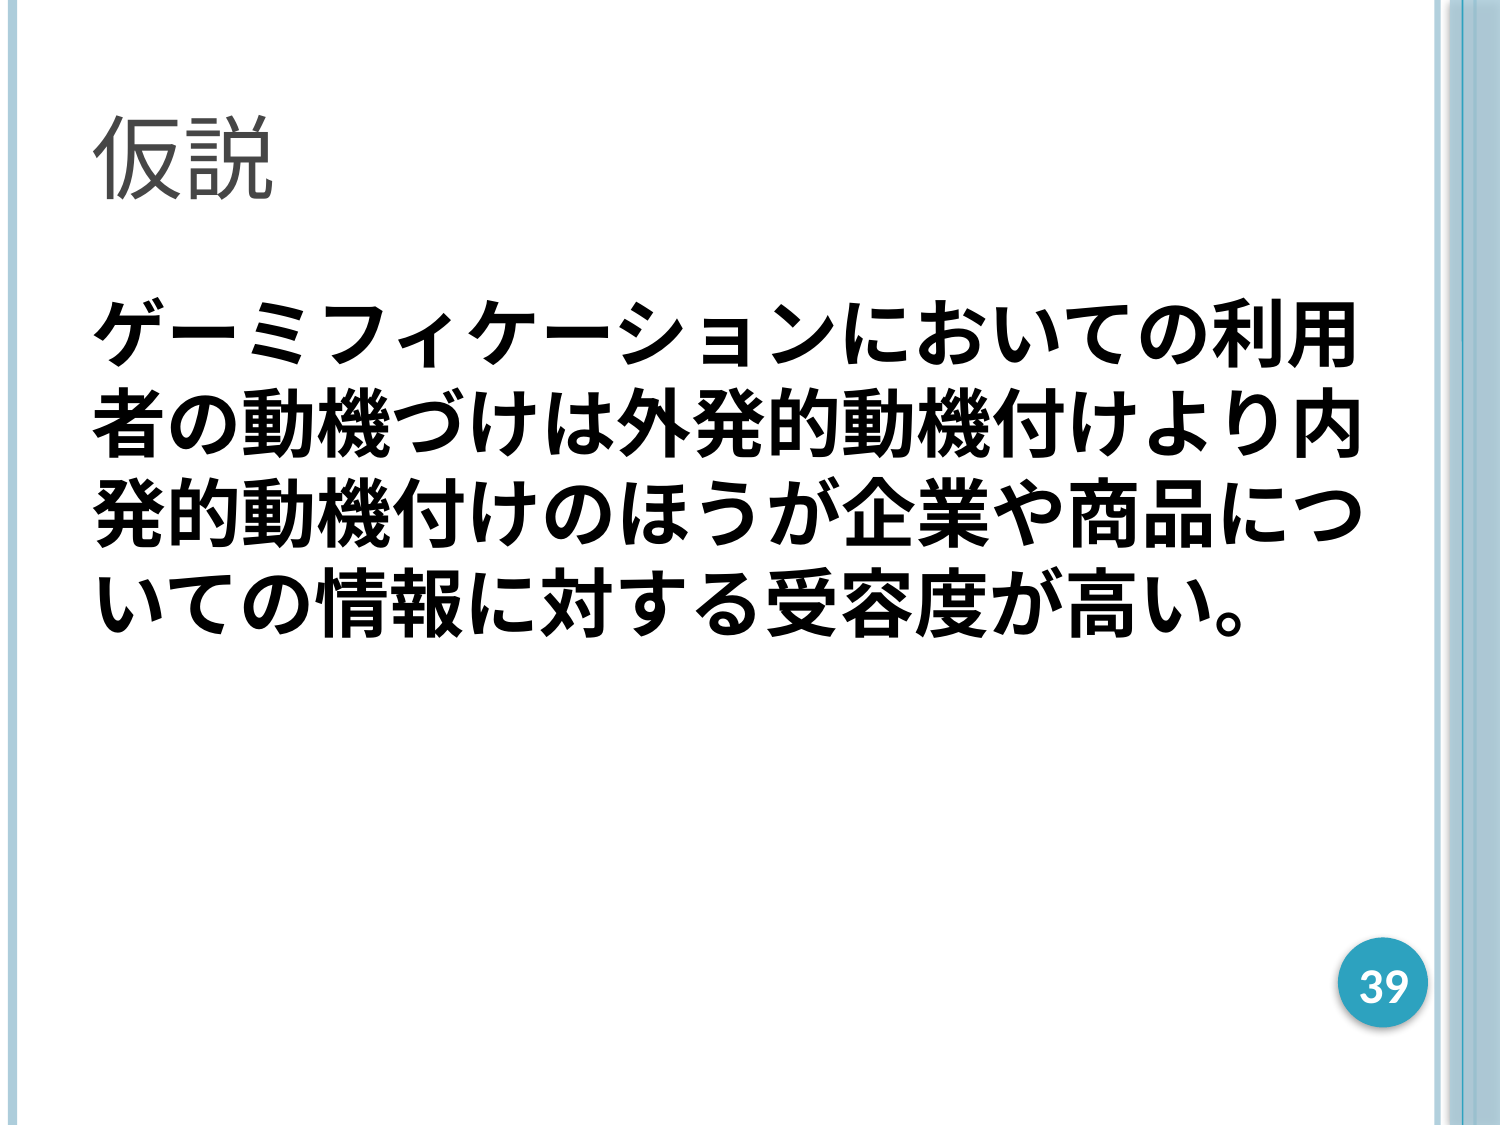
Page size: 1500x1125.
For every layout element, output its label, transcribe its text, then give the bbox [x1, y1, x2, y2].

list ゲーミフィケーションにおいての利用者の動機づけは外発的動機付けより内発的動機付けのほうが企業や商品についての情報に対する受容度が高い。 [76, 278, 1427, 887]
title 仮説 [76, 66, 313, 219]
slide_number 39 [1333, 940, 1434, 1027]
